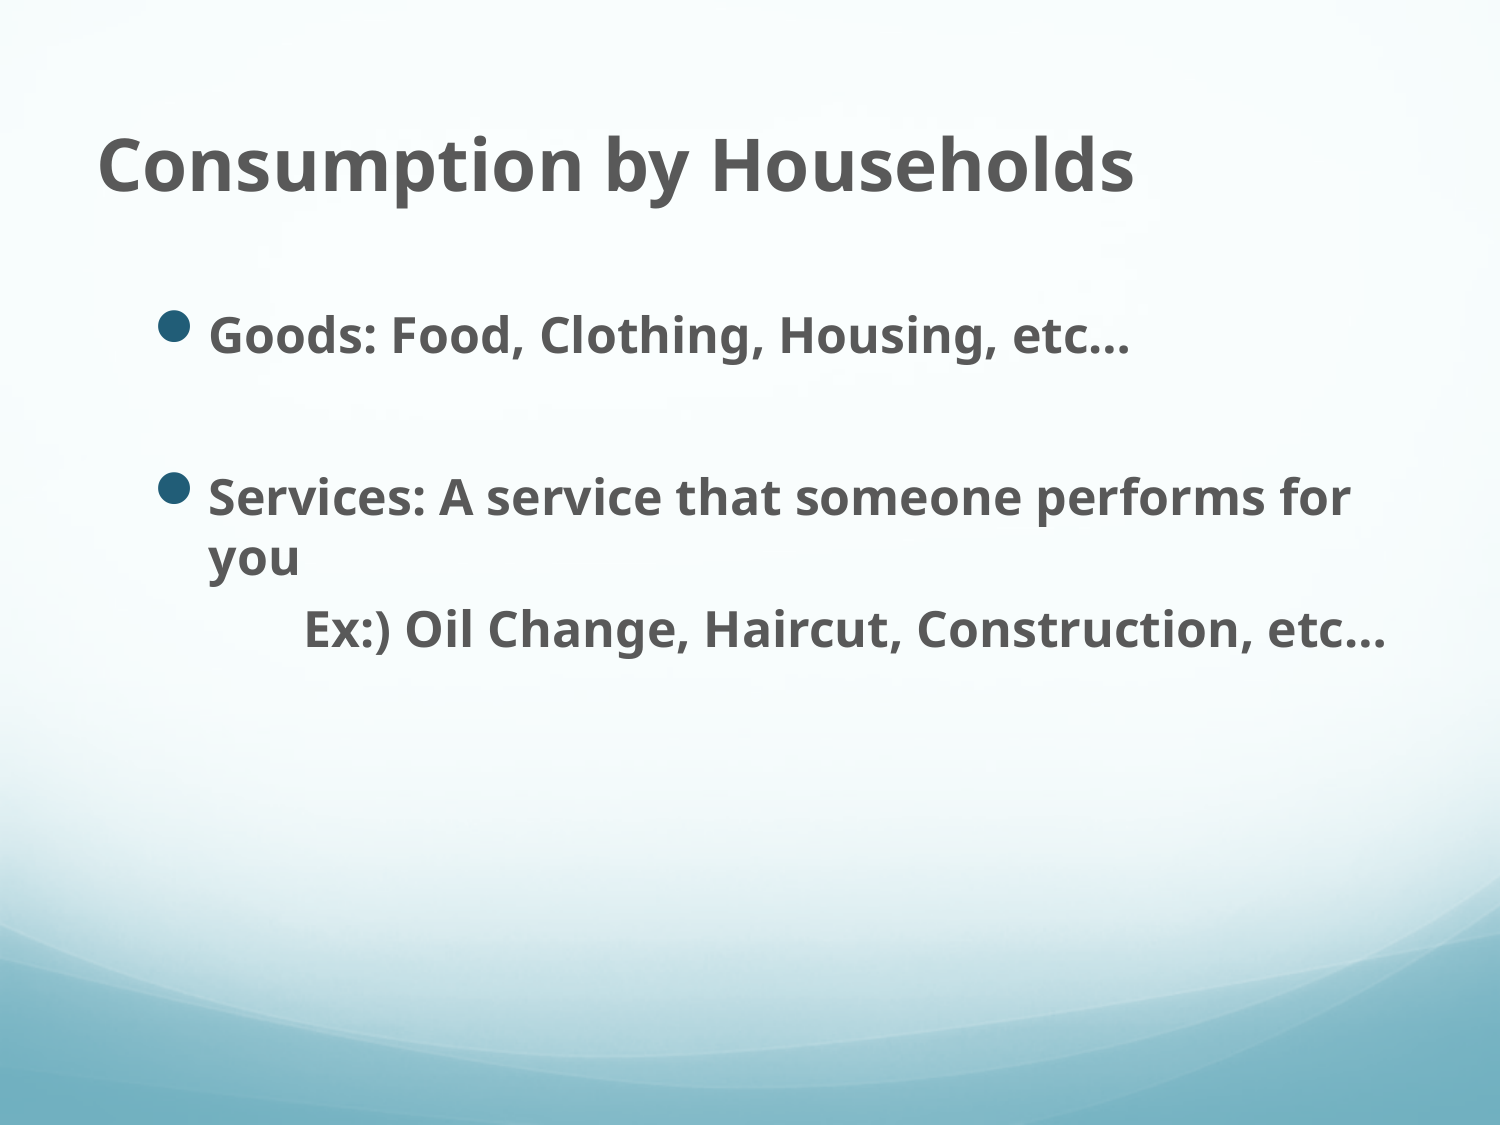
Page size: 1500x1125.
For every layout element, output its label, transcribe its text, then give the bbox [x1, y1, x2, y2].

list Consumption by Households Goods: Food, Clothing, Housing, etc… Services: A service that someone performs for you Ex:) Oil Change, Haircut, Construction, etc… [81, 111, 1419, 937]
